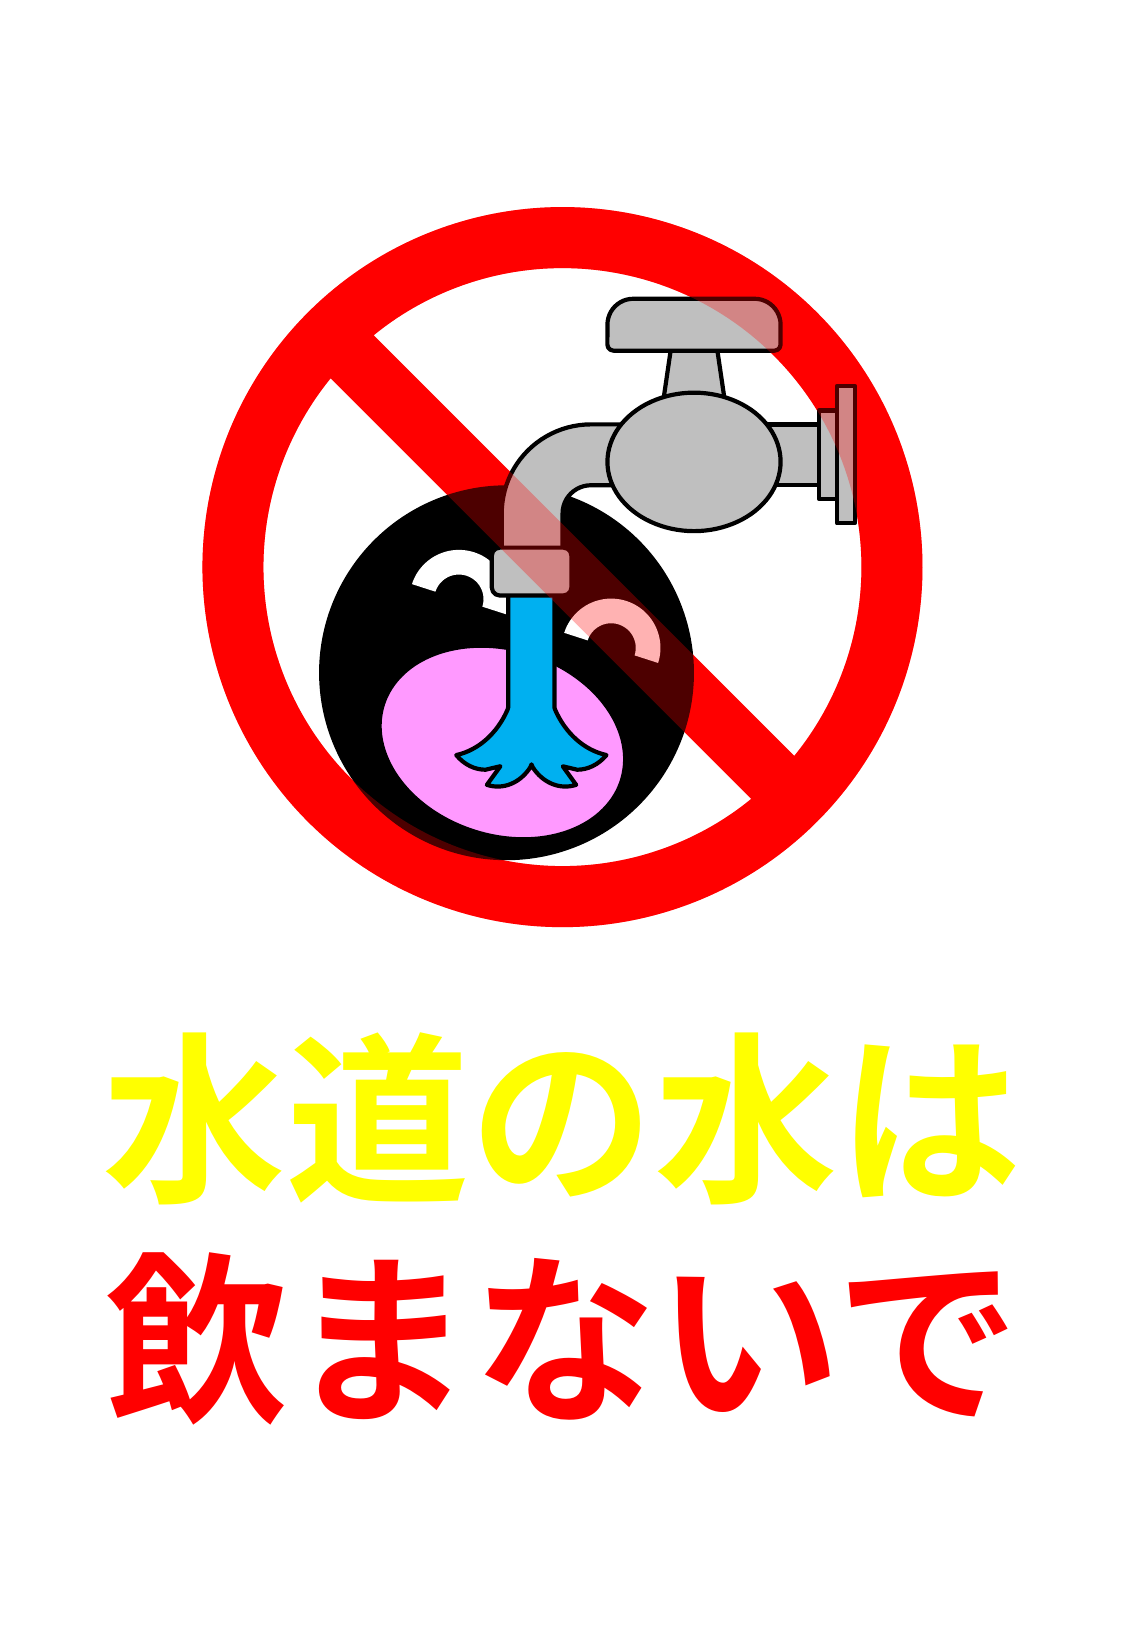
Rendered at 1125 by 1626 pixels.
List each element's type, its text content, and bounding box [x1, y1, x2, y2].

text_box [202, 206, 923, 928]
text_box 水道の水は 飲まないで [0, 998, 1125, 1453]
